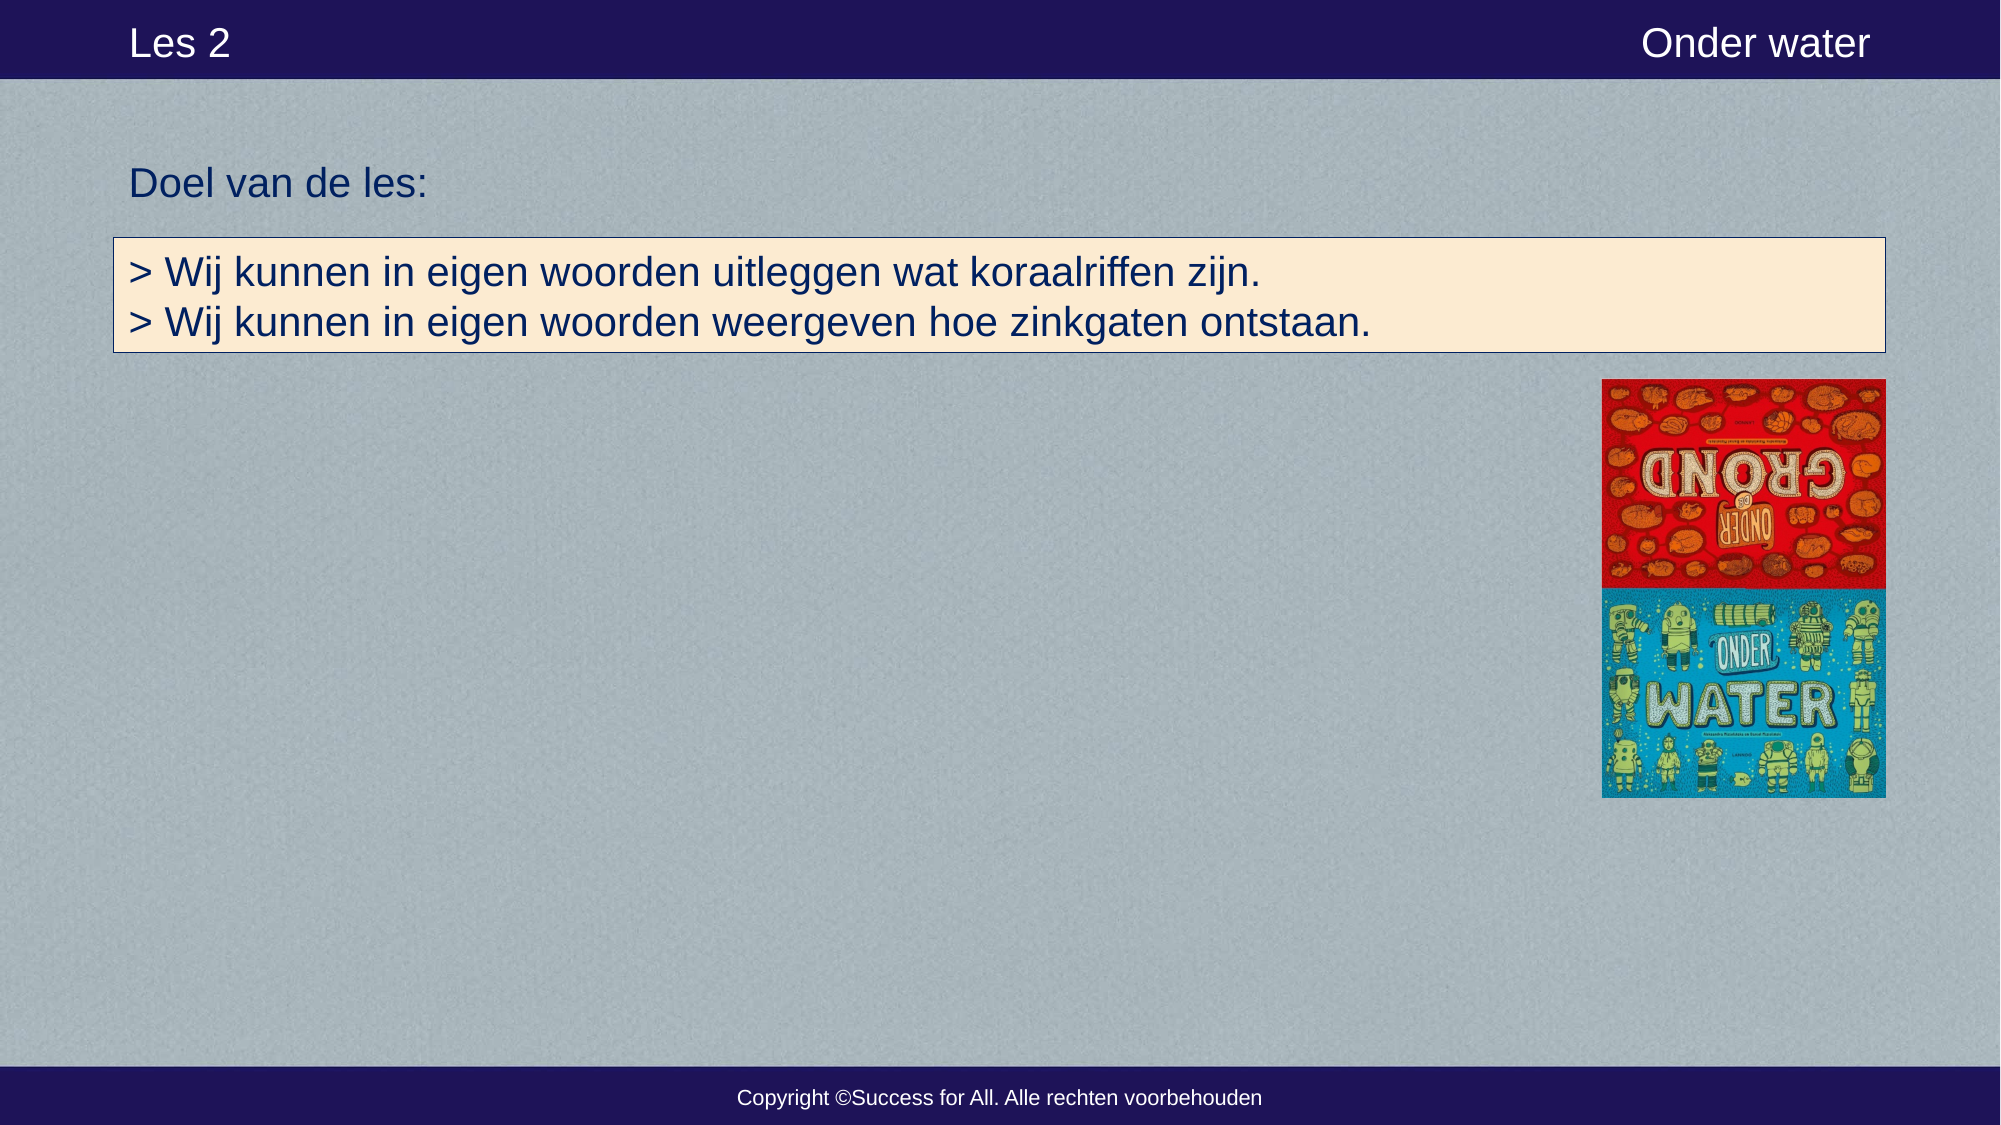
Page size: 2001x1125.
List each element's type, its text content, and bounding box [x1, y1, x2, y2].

picture [0, 0, 2001, 1125]
text_box Doel van de les: [113, 148, 1635, 214]
text_box > Wij kunnen in eigen woorden uitleggen wat koraalriffen zijn. > Wij kunnen in eigen woorden weergeven hoe zinkgaten ontstaan. [113, 237, 1886, 353]
text_box Copyright ©Success for All. Alle rechten voorbehouden [0, 1076, 2000, 1125]
text_box Les 2 [114, 8, 354, 73]
text_box Onder water [999, 8, 1886, 73]
